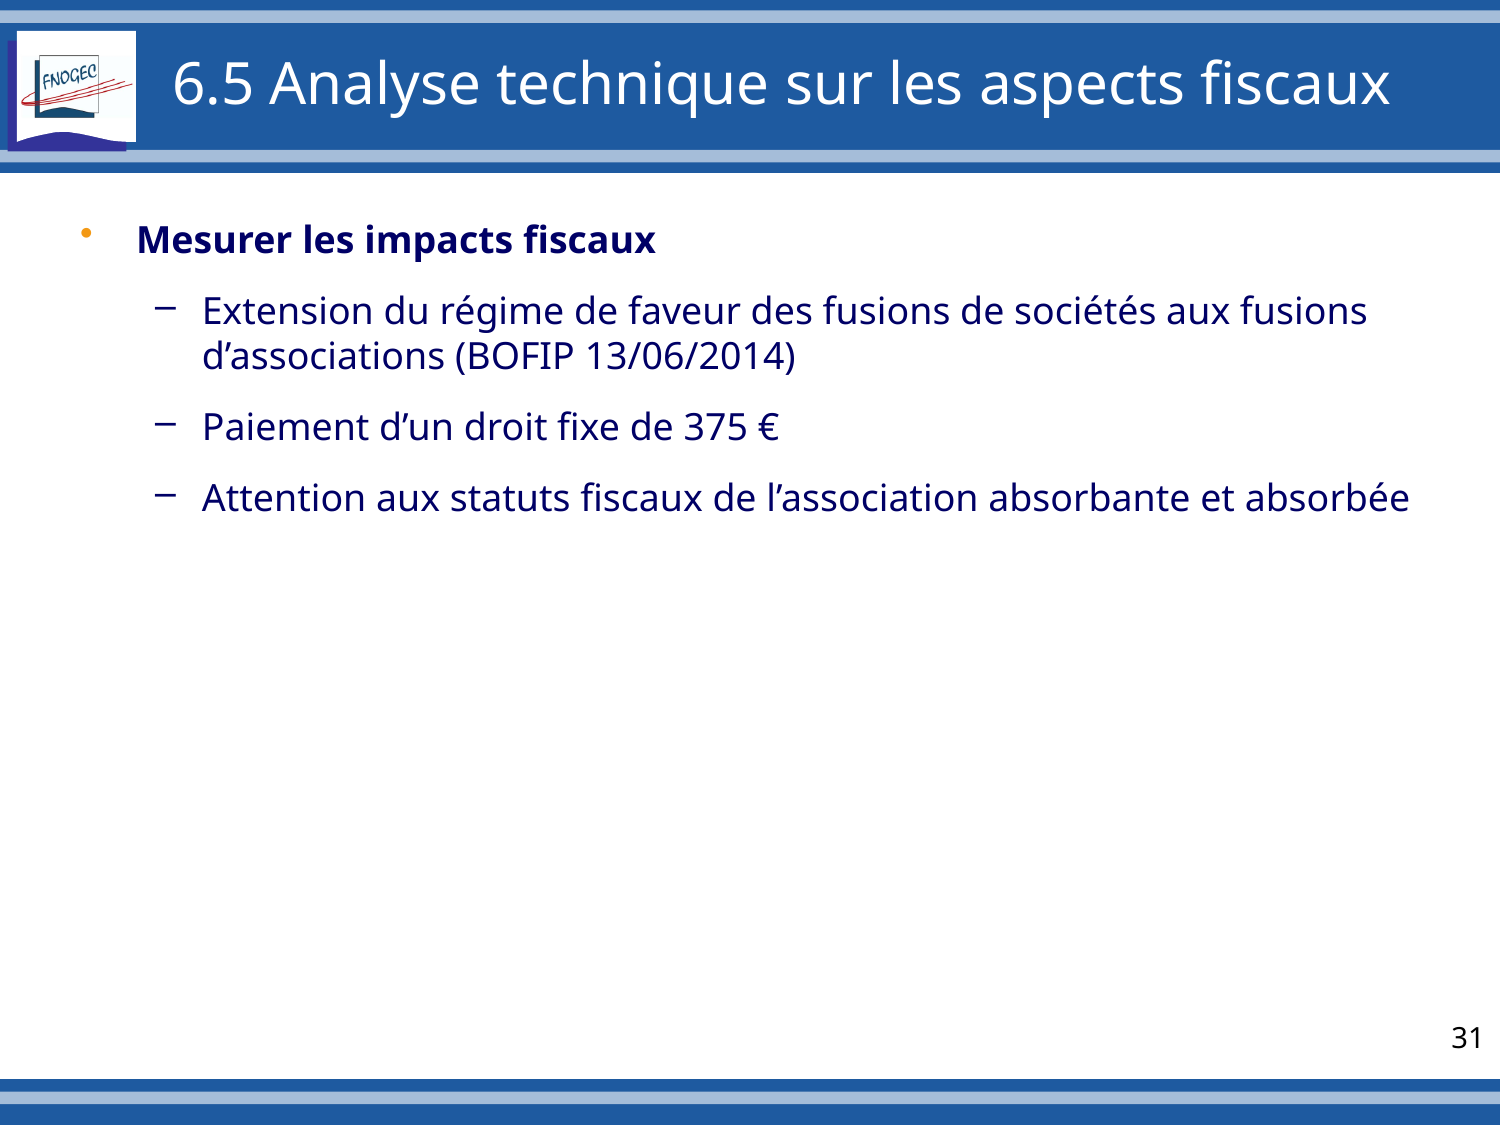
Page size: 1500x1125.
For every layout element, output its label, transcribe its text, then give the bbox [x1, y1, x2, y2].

list Mesurer les impacts fiscaux Extension du régime de faveur des fusions de sociétés aux fusions d’associations (BOFIP 13/06/2014) Paiement d’un droit fixe de 375 € Attention aux statuts fiscaux de l’association absorbante et absorbée [64, 207, 1436, 953]
slide_number 31 [1149, 1011, 1500, 1090]
title 6.5 Analyse technique sur les aspects fiscaux [157, 25, 1500, 138]
picture [18, 51, 136, 123]
